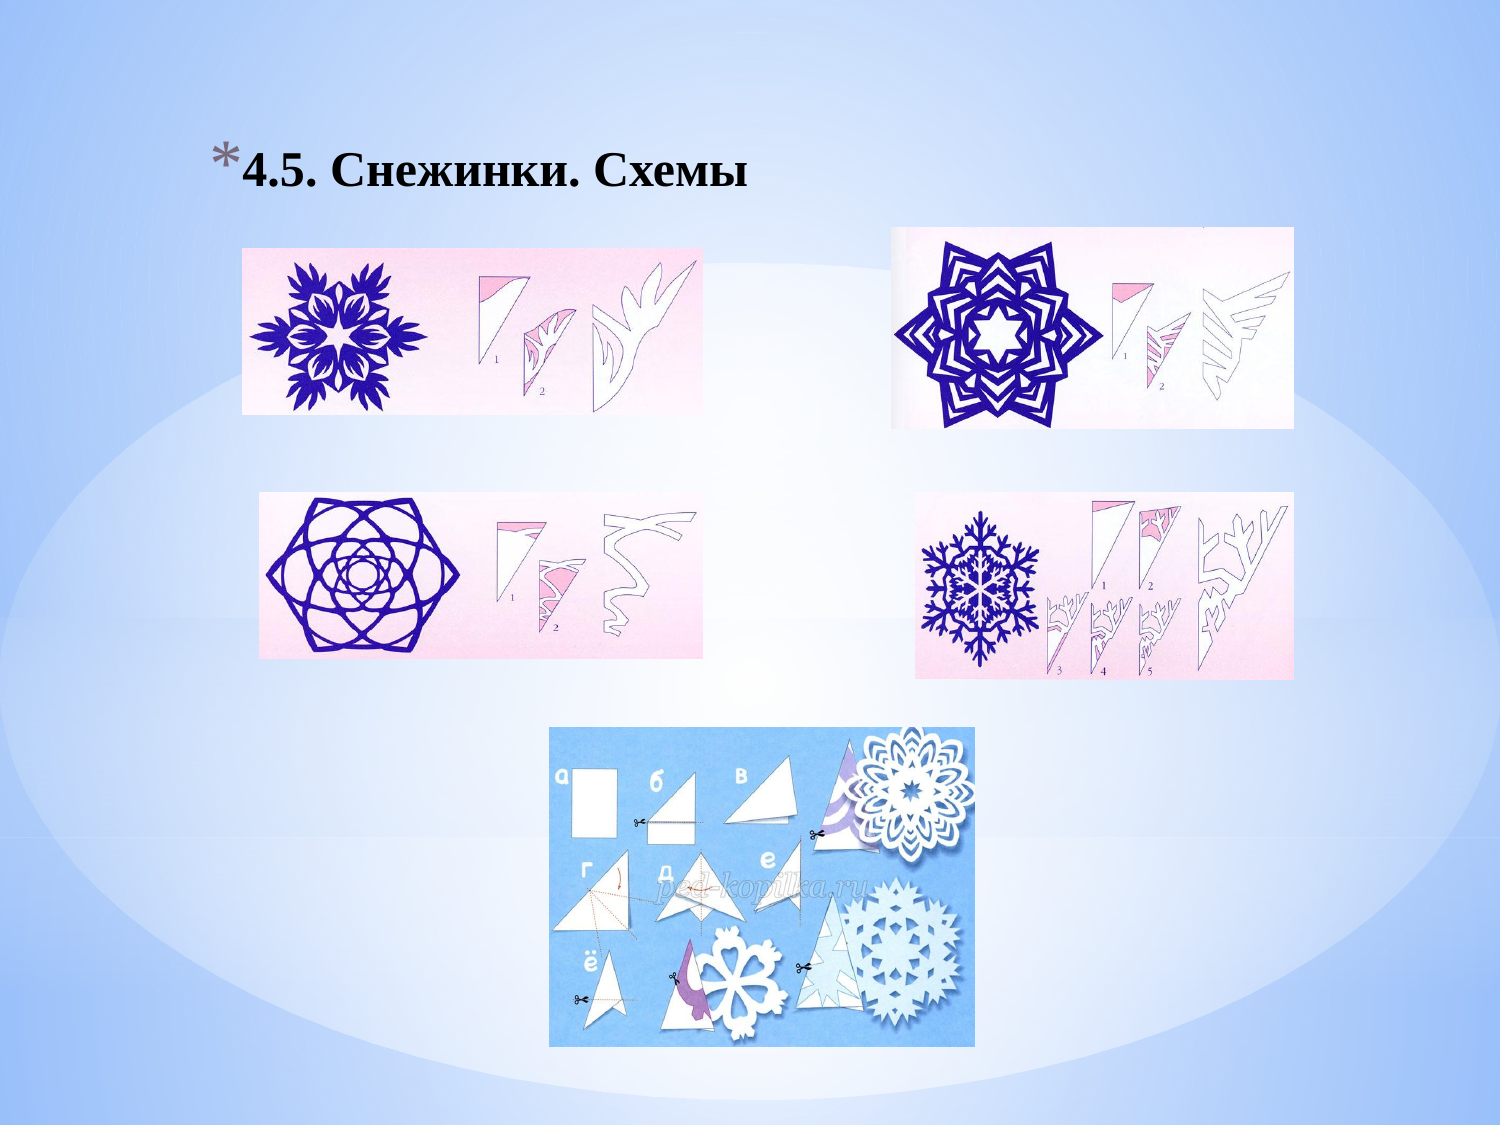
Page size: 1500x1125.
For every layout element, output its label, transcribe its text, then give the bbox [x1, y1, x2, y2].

picture [915, 492, 1294, 680]
picture [891, 227, 1294, 430]
picture [259, 492, 703, 659]
picture [241, 248, 703, 415]
list 4.5. Снежинки. Схемы [187, 120, 1238, 690]
picture [548, 727, 975, 1048]
